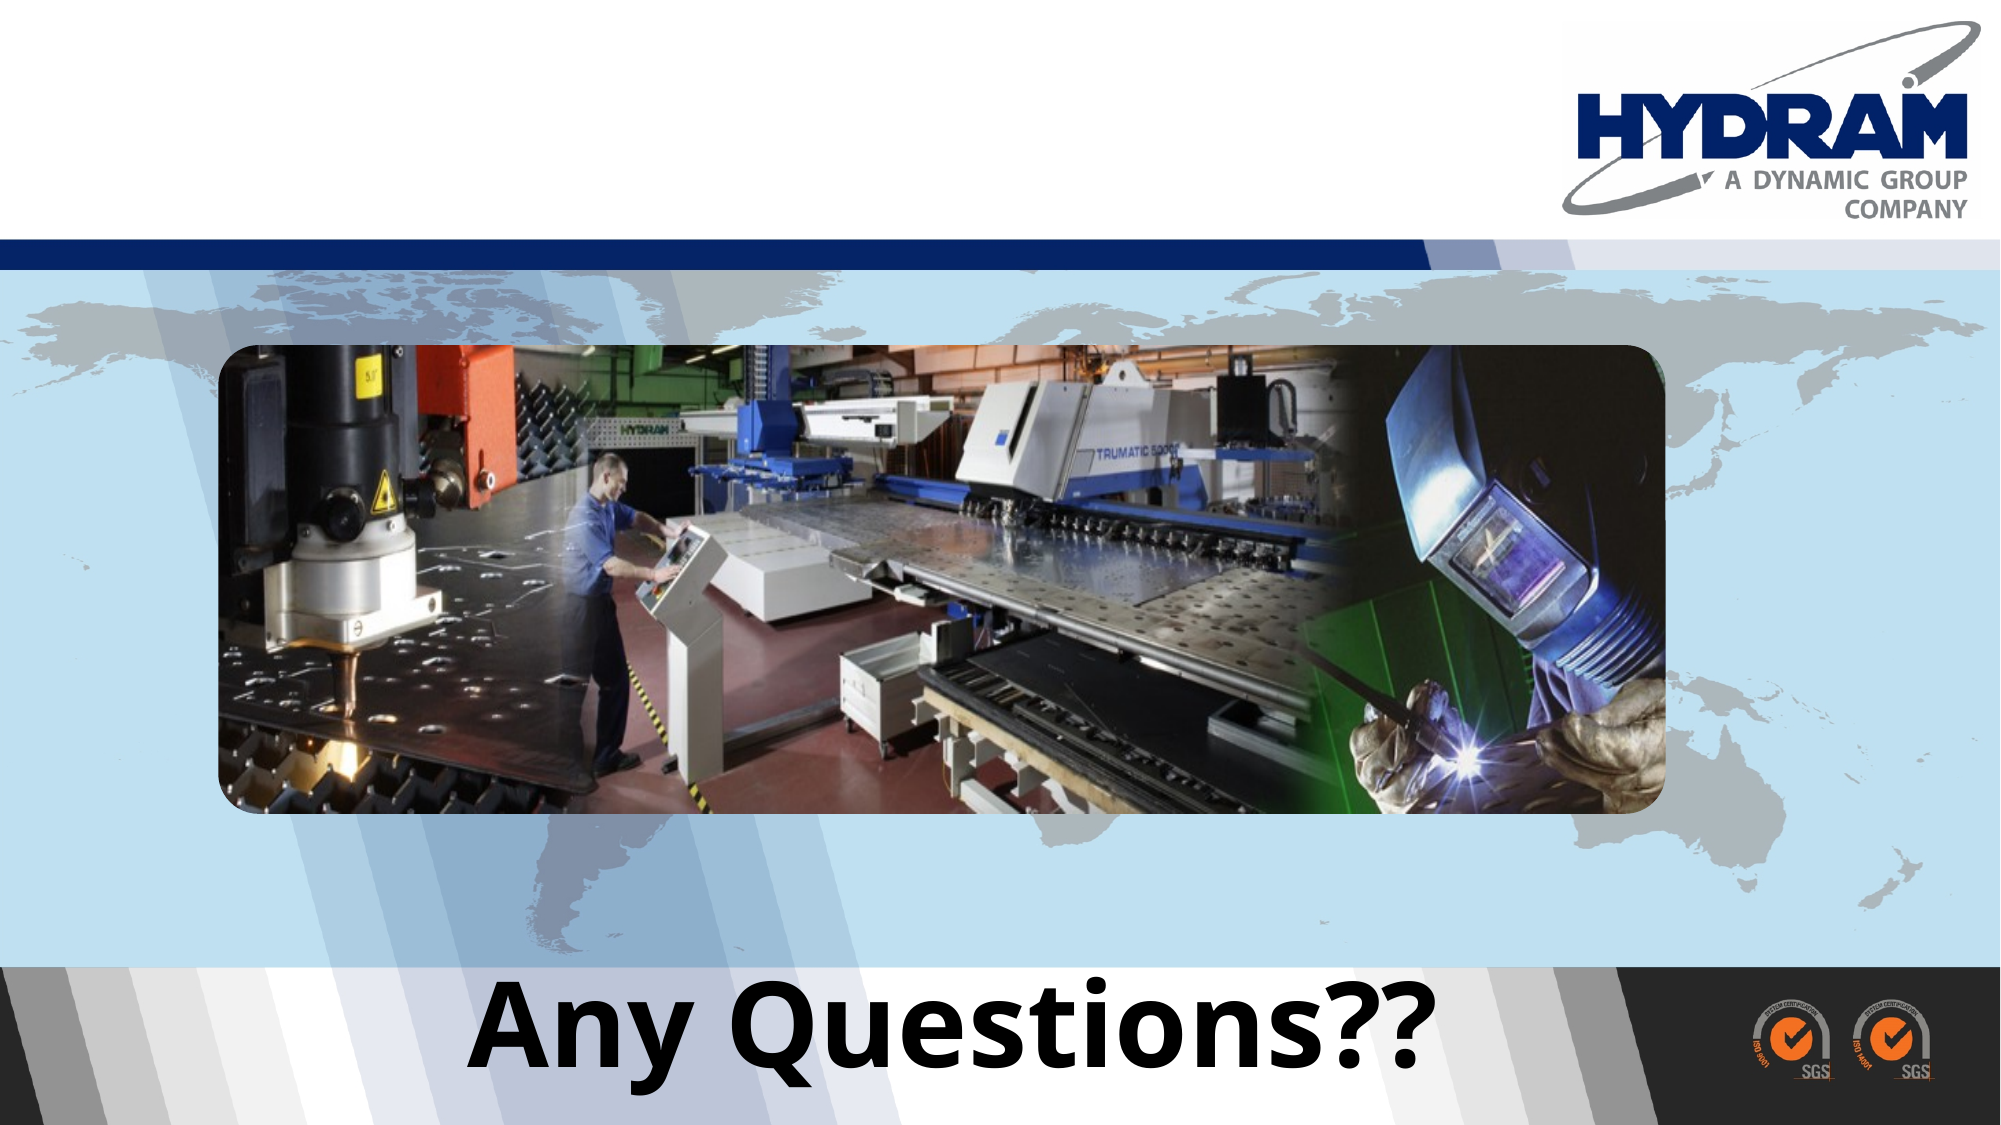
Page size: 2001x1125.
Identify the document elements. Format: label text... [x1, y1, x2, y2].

picture [0, 0, 2001, 1125]
text_box [377, 814, 1610, 915]
title Any Questions?? [262, 924, 1644, 1125]
